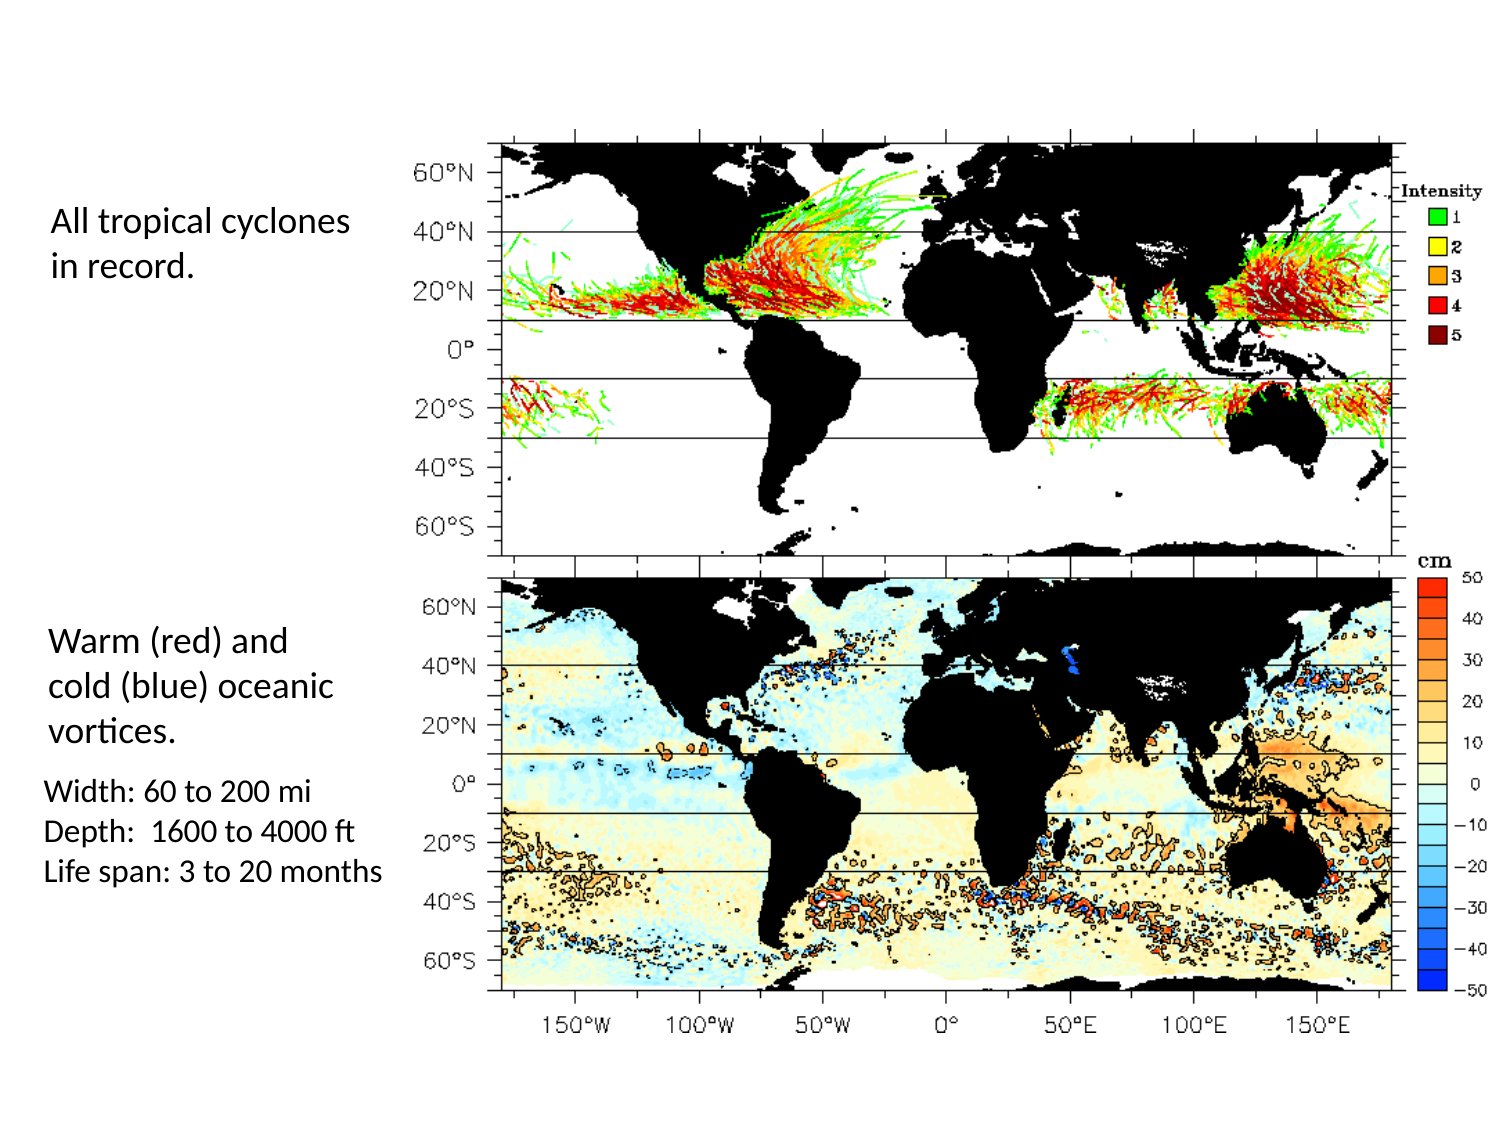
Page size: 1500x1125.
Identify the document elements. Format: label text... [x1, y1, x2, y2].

picture [414, 129, 1489, 1034]
text_box All tropical cyclones in record. [35, 188, 393, 333]
text_box Width: 60 to 200 mi Depth: 1600 to 4000 ft Life span: 3 to 20 months [28, 762, 409, 907]
text_box Warm (red) and cold (blue) oceanic vortices. [33, 608, 356, 753]
